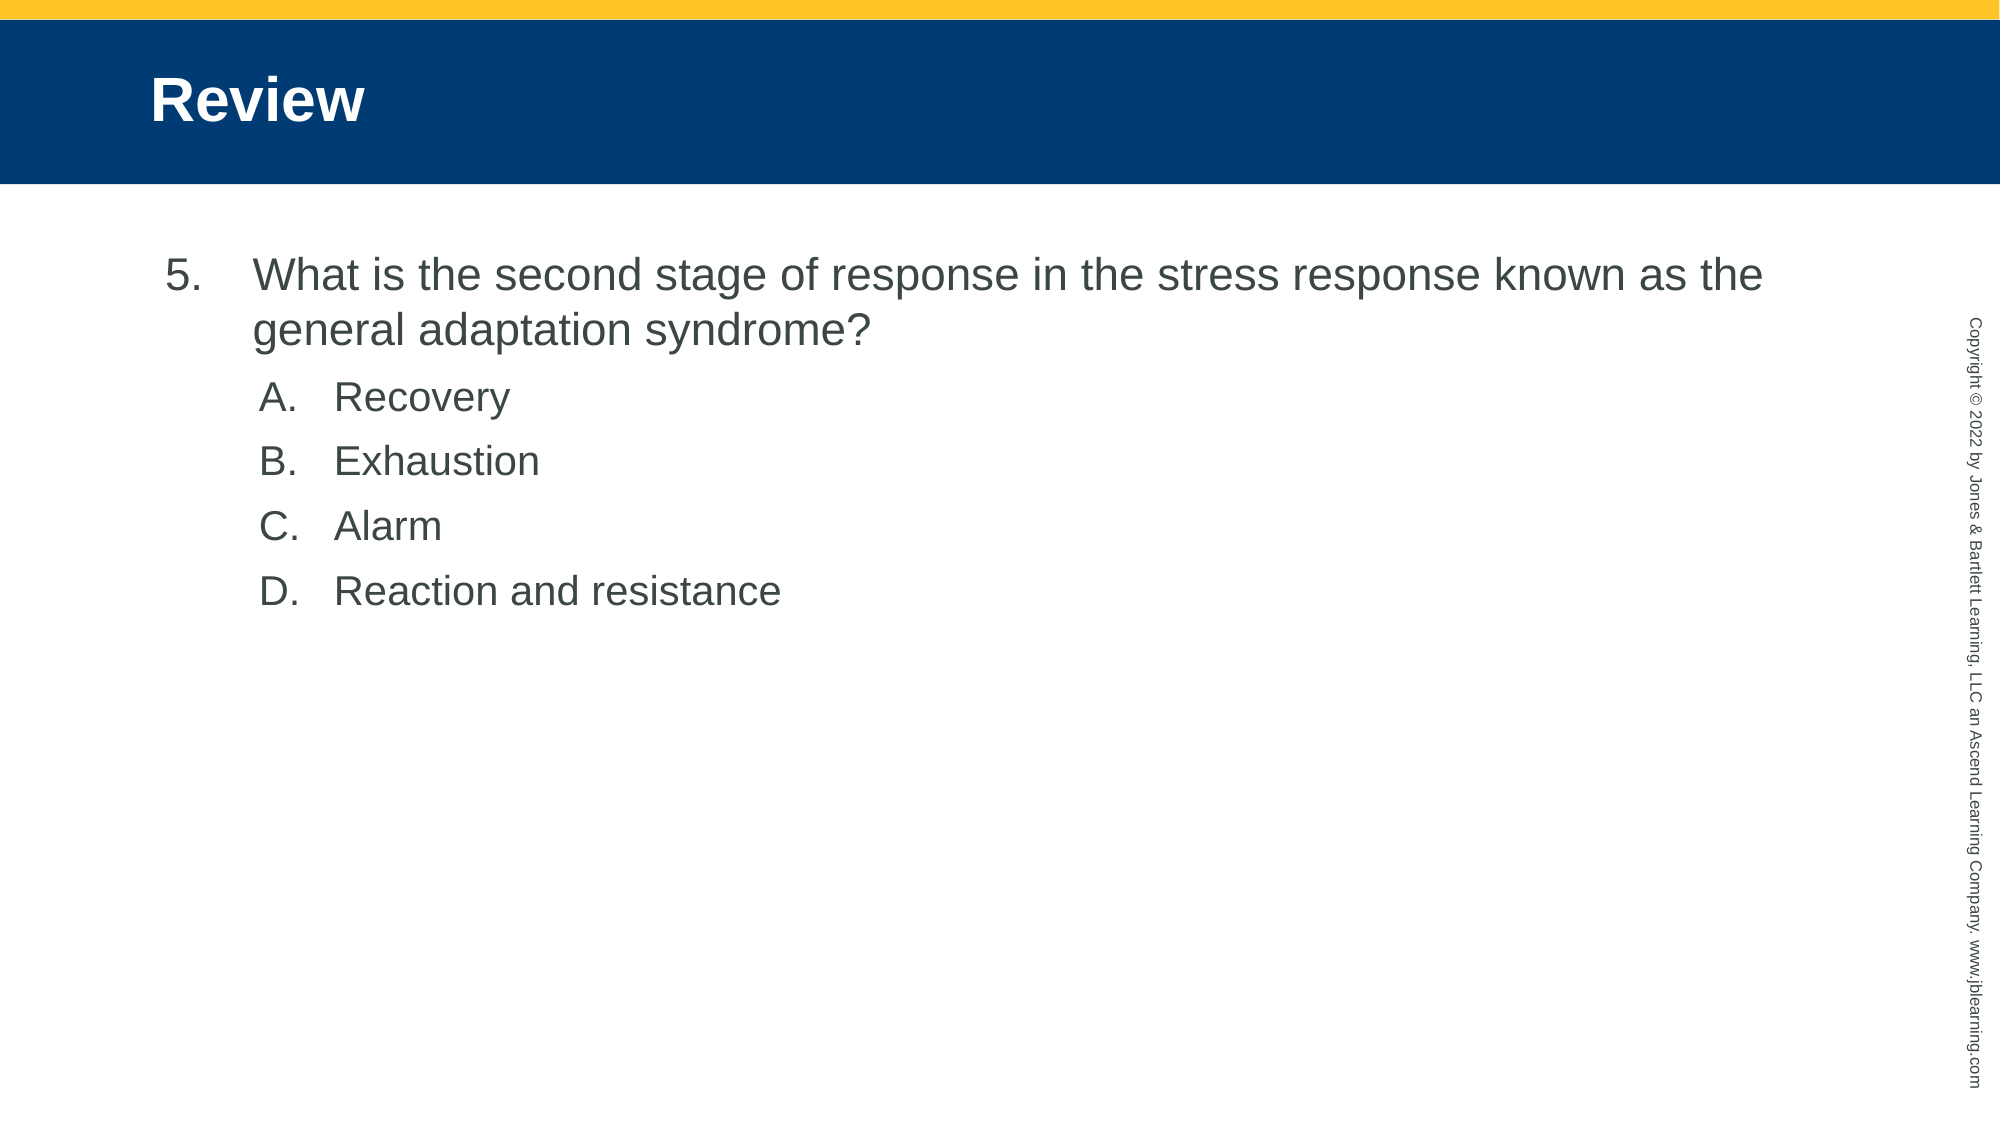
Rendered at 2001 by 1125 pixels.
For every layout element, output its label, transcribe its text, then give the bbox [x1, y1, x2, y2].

title Review [0, 19, 2000, 185]
list What is the second stage of response in the stress response known as the general adaptation syndrome? Recovery Exhaustion Alarm Reaction and resistance [150, 237, 1850, 1025]
